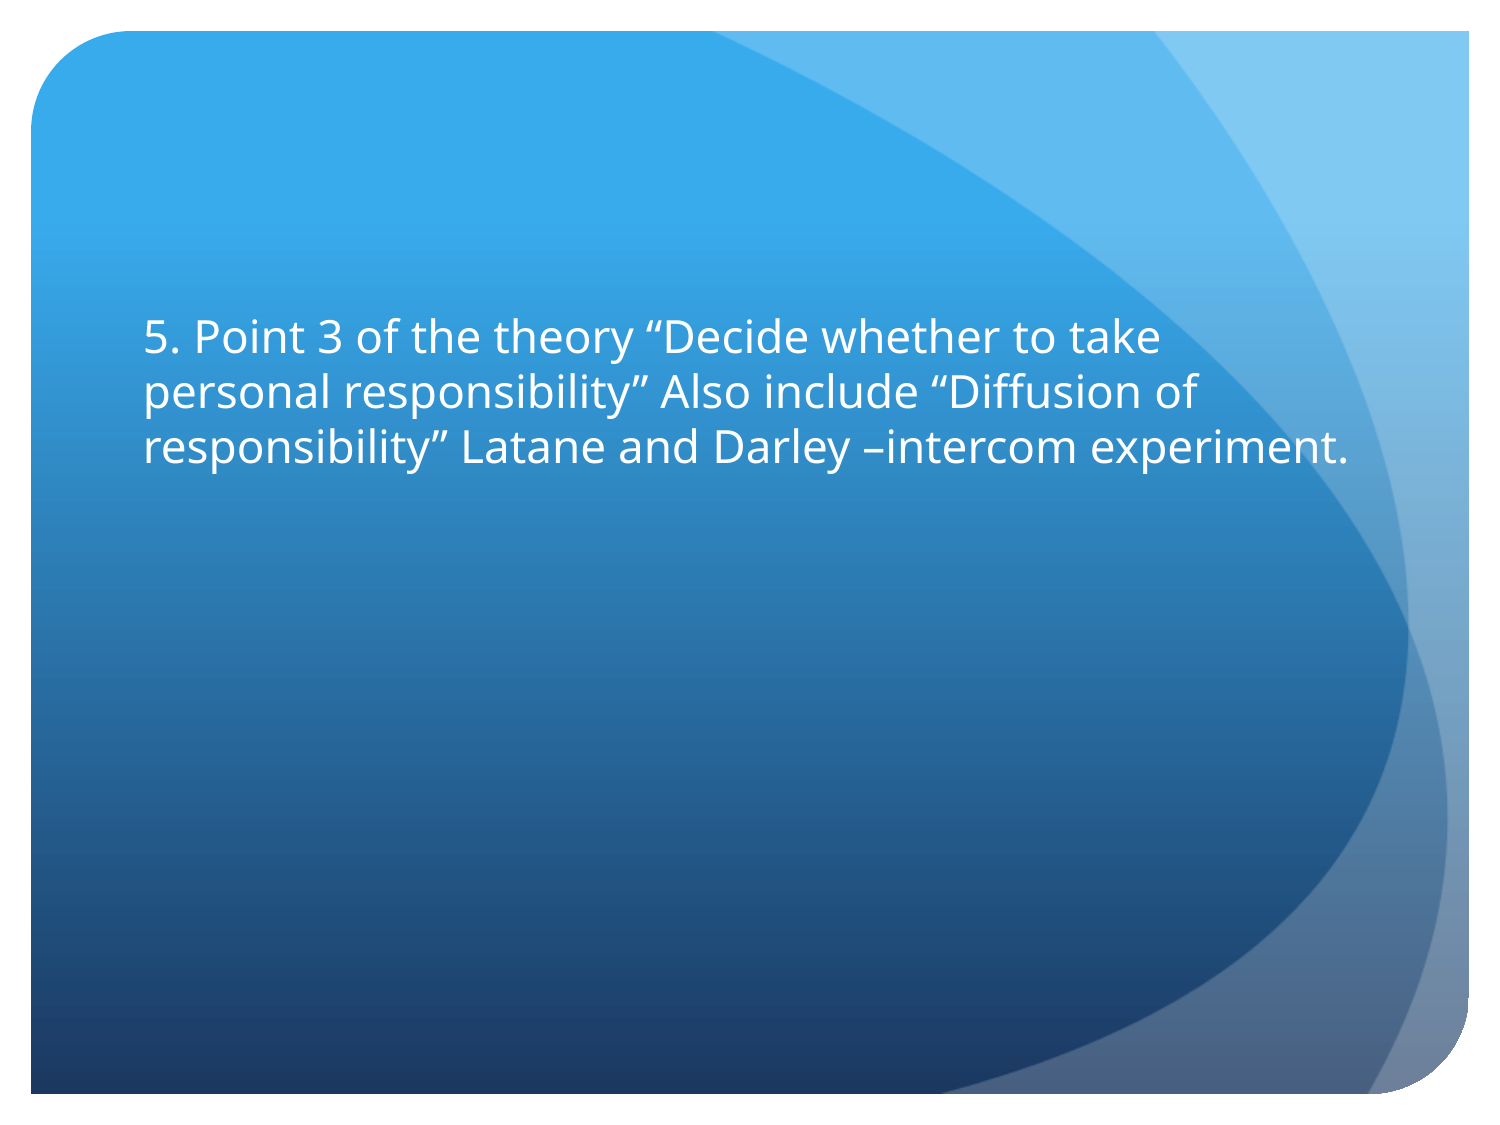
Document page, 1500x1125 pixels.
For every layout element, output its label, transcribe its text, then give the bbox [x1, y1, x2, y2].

picture [24, 30, 1473, 1094]
list 5. Point 3 of the theory “Decide whether to take personal responsibility” Also include “Diffusion of responsibility” Latane and Darley –intercom experiment. [127, 299, 1372, 991]
